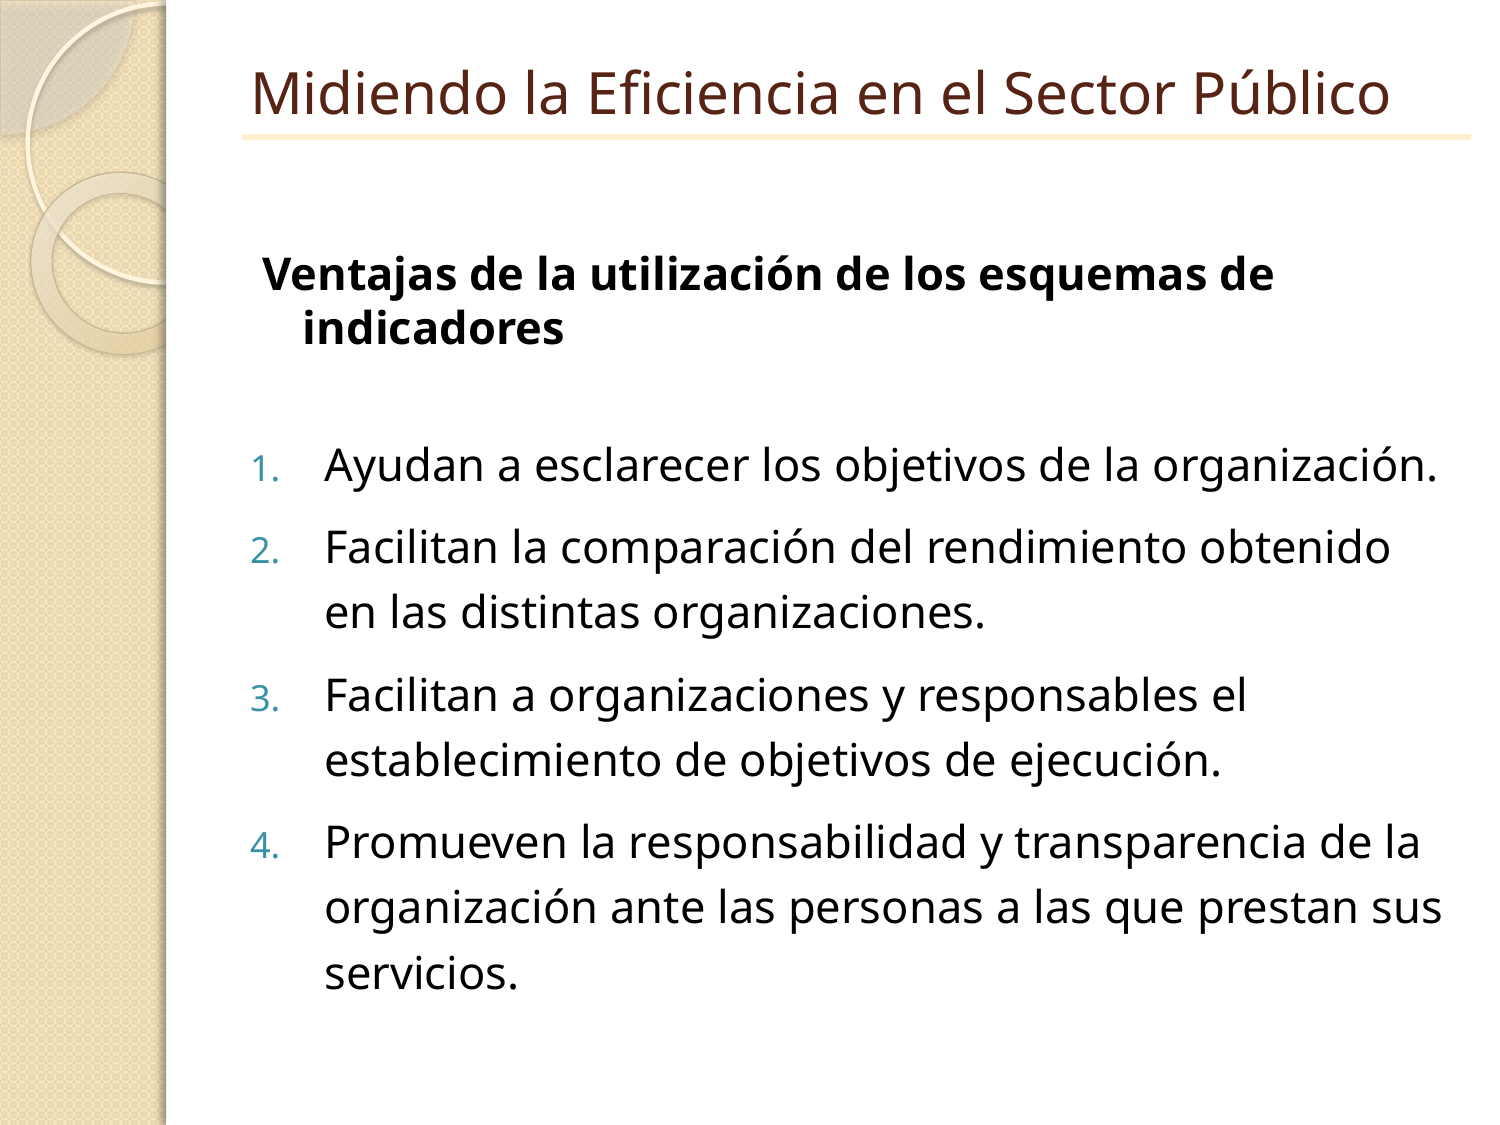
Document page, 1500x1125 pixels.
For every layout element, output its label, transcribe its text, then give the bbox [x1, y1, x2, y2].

title Midiendo la Eficiencia en el Sector Público [235, 45, 1466, 138]
list Ventajas de la utilización de los esquemas de indicadores Ayudan a esclarecer los objetivos de la organización. Facilitan la comparación del rendimiento obtenido en las distintas organizaciones. Facilitan a organizaciones y responsables el establecimiento de objetivos de ejecución. Promueven la responsabilidad y transparencia de la organización ante las personas a las que prestan sus servicios. [235, 237, 1466, 1025]
